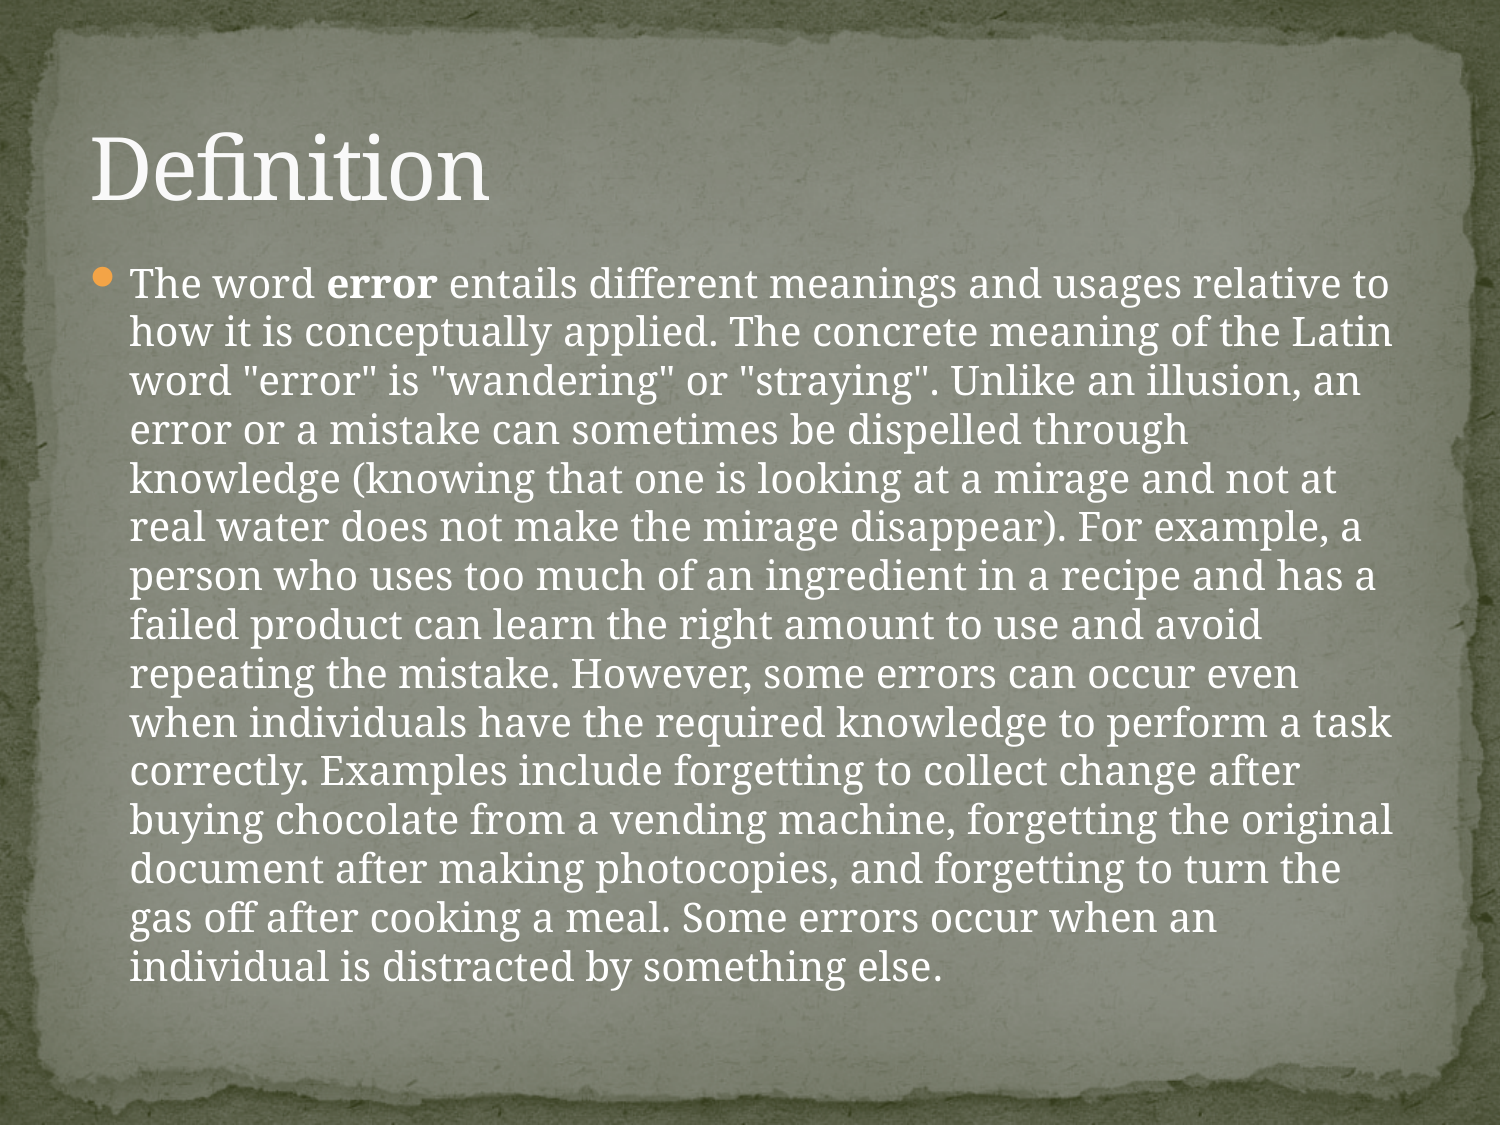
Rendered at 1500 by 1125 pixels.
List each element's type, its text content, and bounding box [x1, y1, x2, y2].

title Definition [74, 24, 1425, 225]
list The word error entails different meanings and usages relative to how it is conceptually applied. The concrete meaning of the Latin word "error" is "wandering" or "straying". Unlike an illusion, an error or a mistake can sometimes be dispelled through knowledge (knowing that one is looking at a mirage and not at real water does not make the mirage disappear). For example, a person who uses too much of an ingredient in a recipe and has a failed product can learn the right amount to use and avoid repeating the mistake. However, some errors can occur even when individuals have the required knowledge to perform a task correctly. Examples include forgetting to collect change after buying chocolate from a vending machine, forgetting the original document after making photocopies, and forgetting to turn the gas off after cooking a meal. Some errors occur when an individual is distracted by something else. [75, 249, 1425, 1000]
